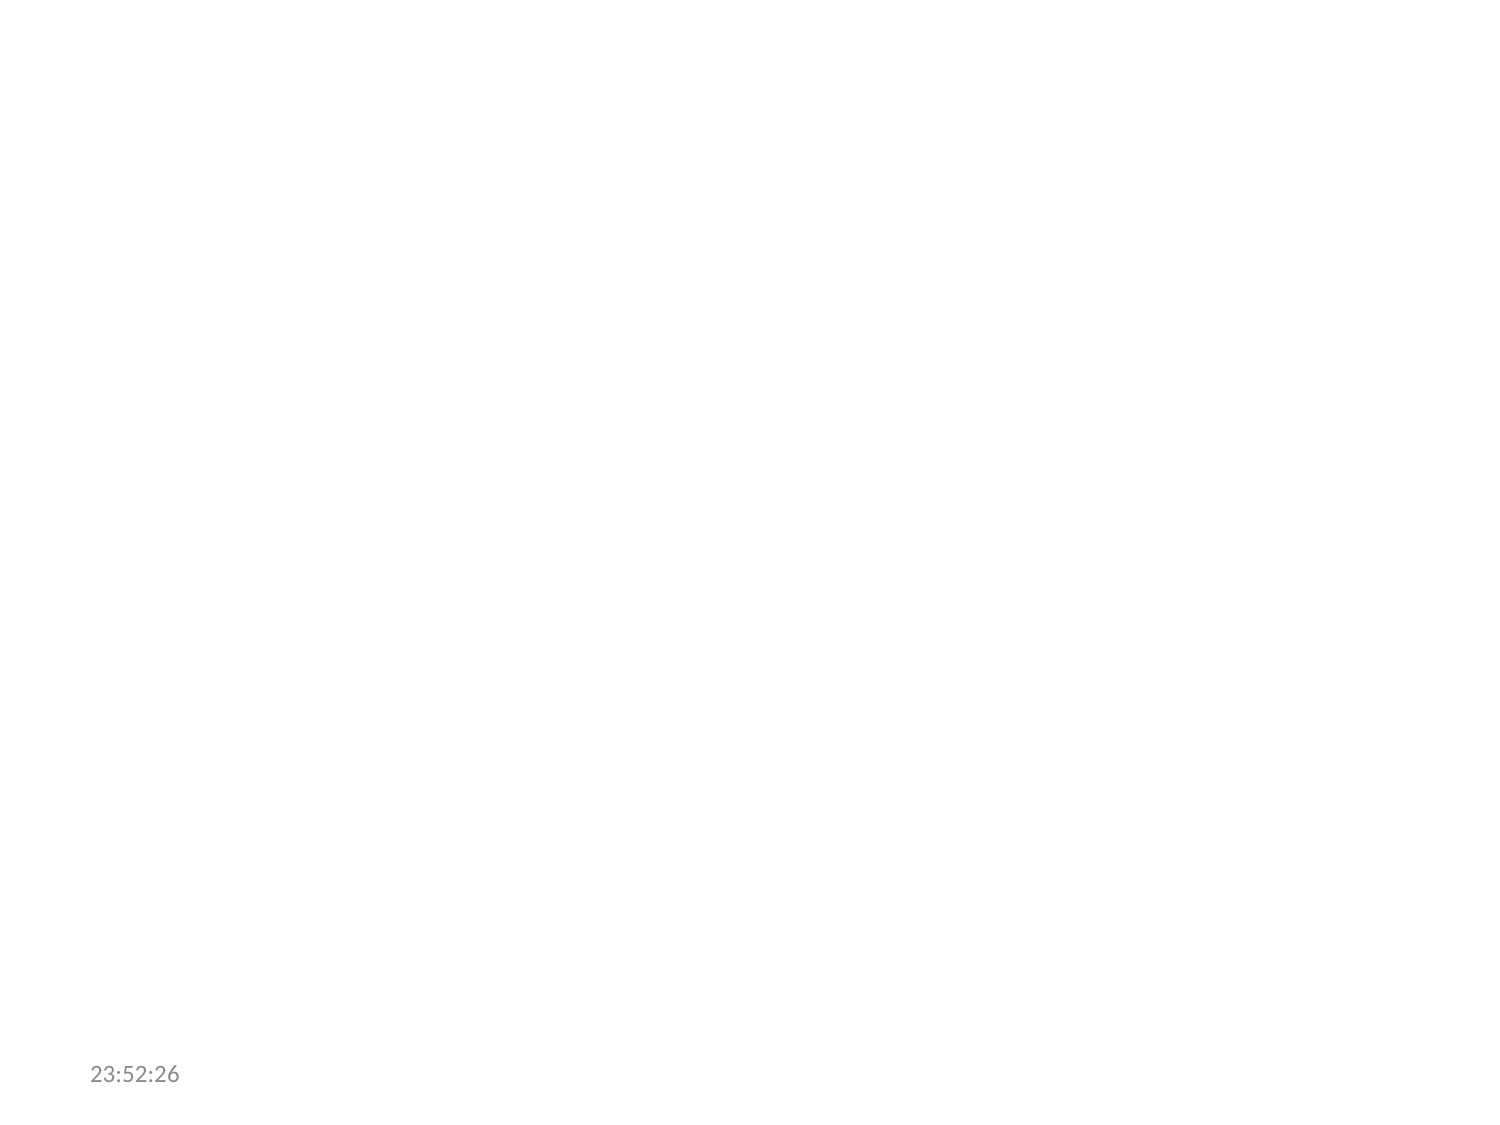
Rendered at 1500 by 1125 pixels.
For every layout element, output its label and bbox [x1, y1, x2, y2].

slide_number [75, 1042, 425, 1103]
